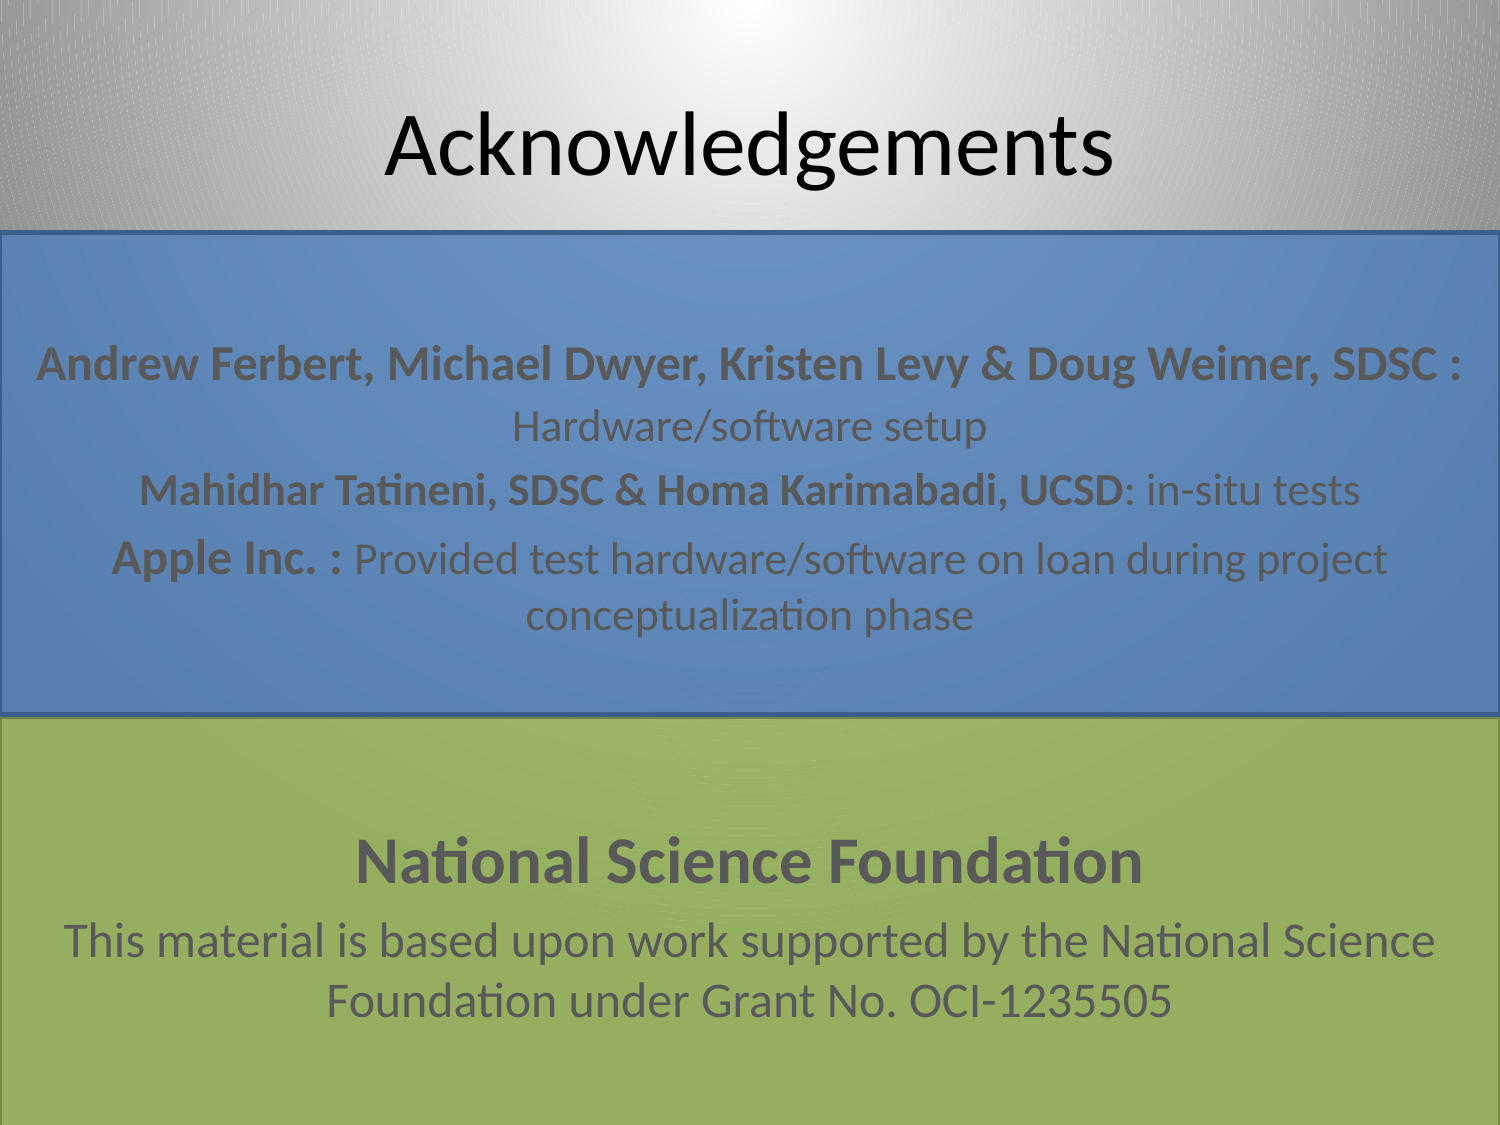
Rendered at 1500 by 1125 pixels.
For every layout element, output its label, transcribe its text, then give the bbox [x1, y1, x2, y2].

text_box National Science Foundation This material is based upon work supported by the National Science Foundation under Grant No. OCI-1235505 [0, 717, 1500, 1125]
title Acknowledgements [75, 45, 1425, 230]
text_box Andrew Ferbert, Michael Dwyer, Kristen Levy & Doug Weimer, SDSC : Hardware/software setup Mahidhar Tatineni, SDSC & Homa Karimabadi, UCSD: in-situ tests Apple Inc. : Provided test hardware/software on loan during project conceptualization phase [0, 230, 1500, 717]
